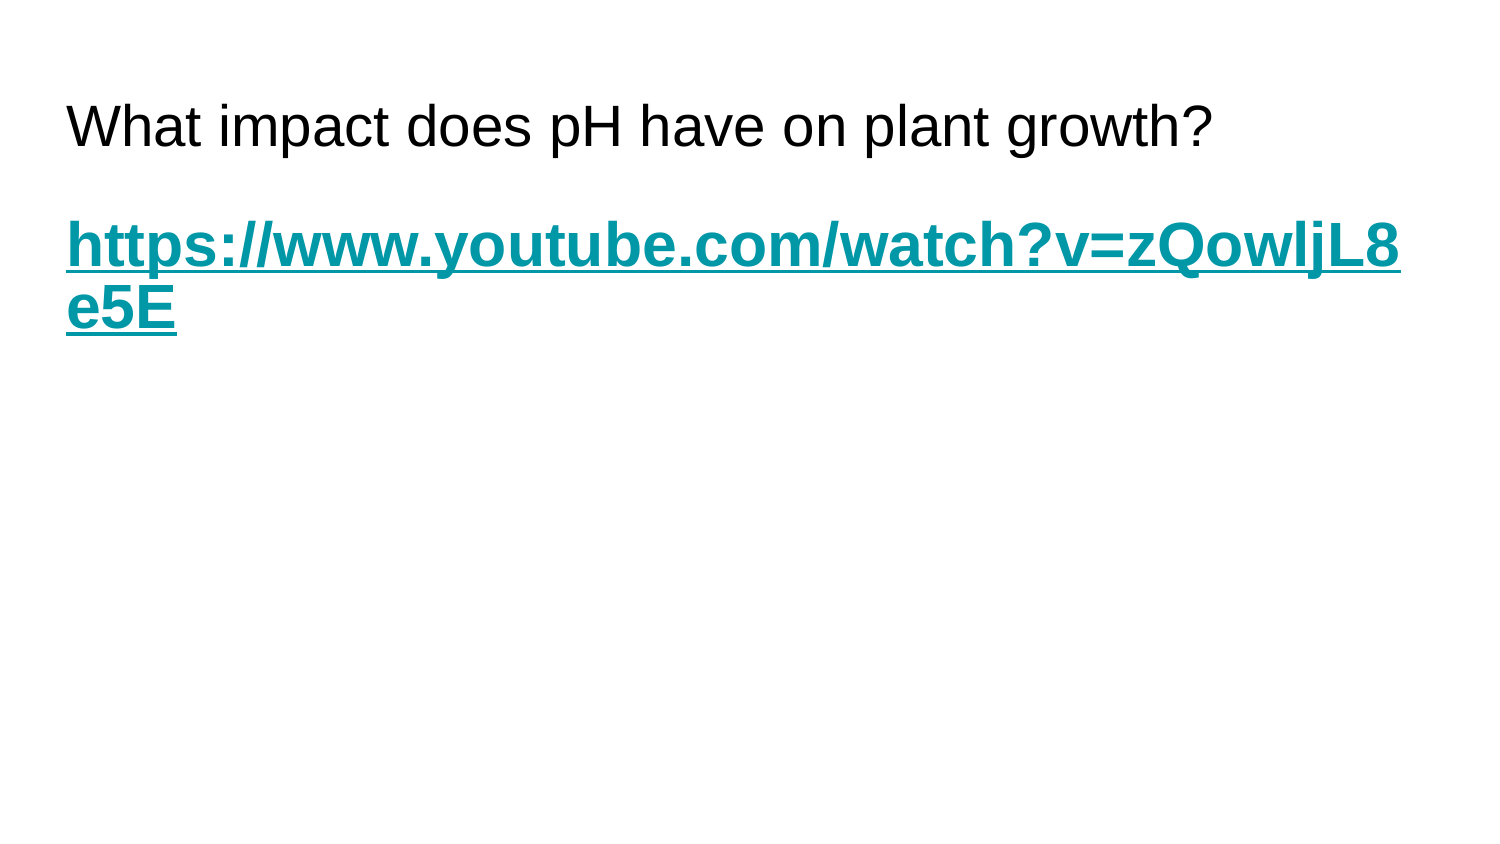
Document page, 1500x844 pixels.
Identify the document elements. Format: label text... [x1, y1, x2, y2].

list https://www.youtube.com/watch?v=zQowljL8e5E [51, 189, 1449, 750]
title What impact does pH have on plant growth? [51, 72, 1449, 167]
